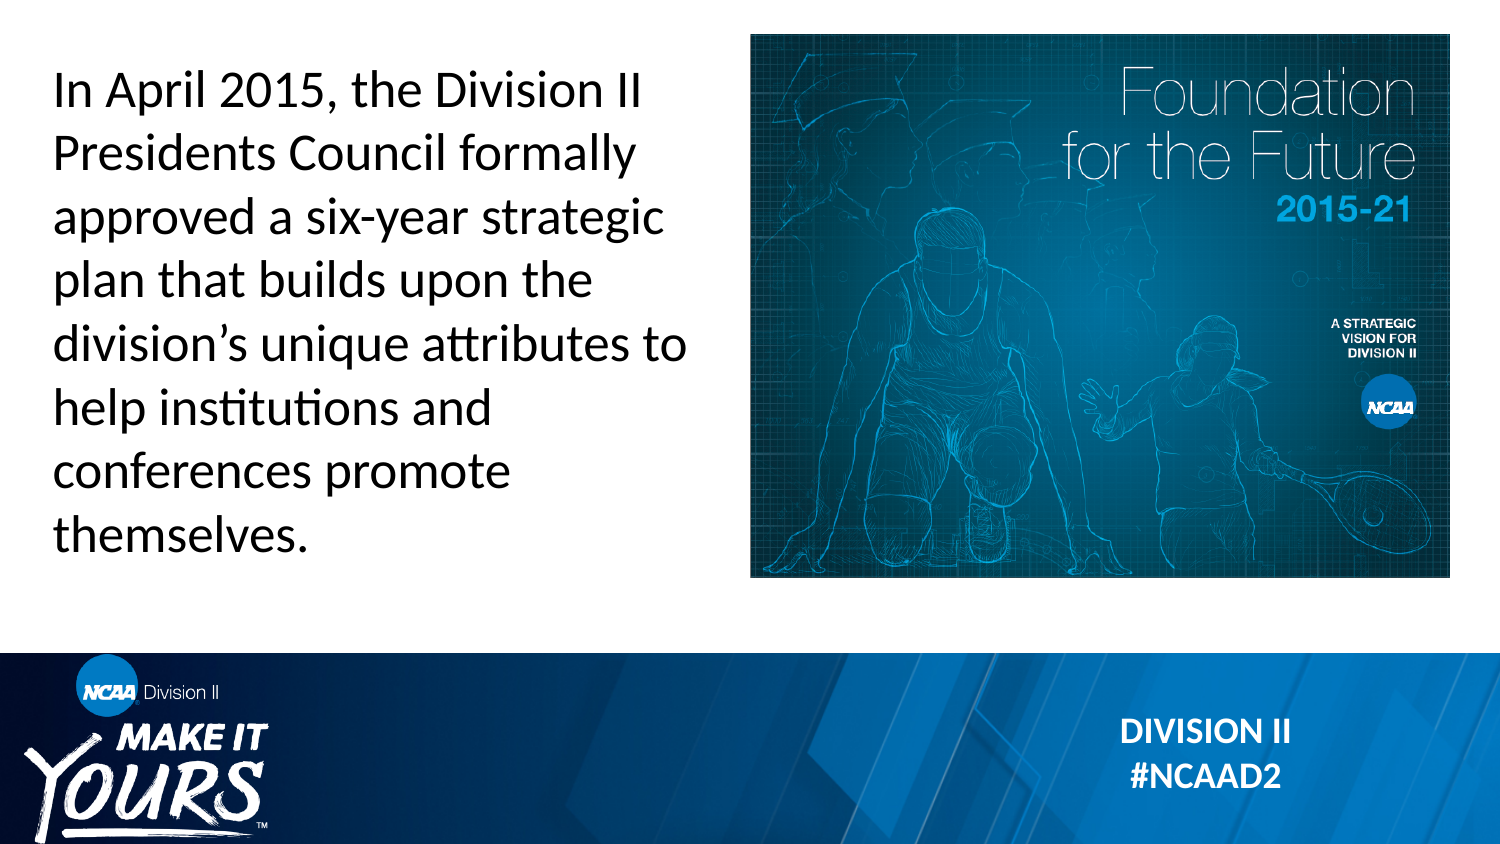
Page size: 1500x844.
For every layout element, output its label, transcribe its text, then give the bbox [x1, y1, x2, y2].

picture [0, 653, 1500, 844]
list In April 2015, the Division II Presidents Council formally approved a six-year strategic plan that builds upon the division’s unique attributes to help institutions and conferences promote themselves. [37, 46, 744, 572]
picture [1437, 446, 1443, 455]
picture [1378, 319, 1395, 327]
picture [1374, 334, 1380, 342]
picture [1410, 349, 1415, 357]
picture [1395, 319, 1405, 327]
picture [749, 34, 791, 578]
picture [1362, 320, 1368, 327]
picture [1349, 349, 1354, 357]
picture [1362, 375, 1415, 428]
picture [1385, 81, 1391, 114]
picture [1352, 319, 1359, 327]
